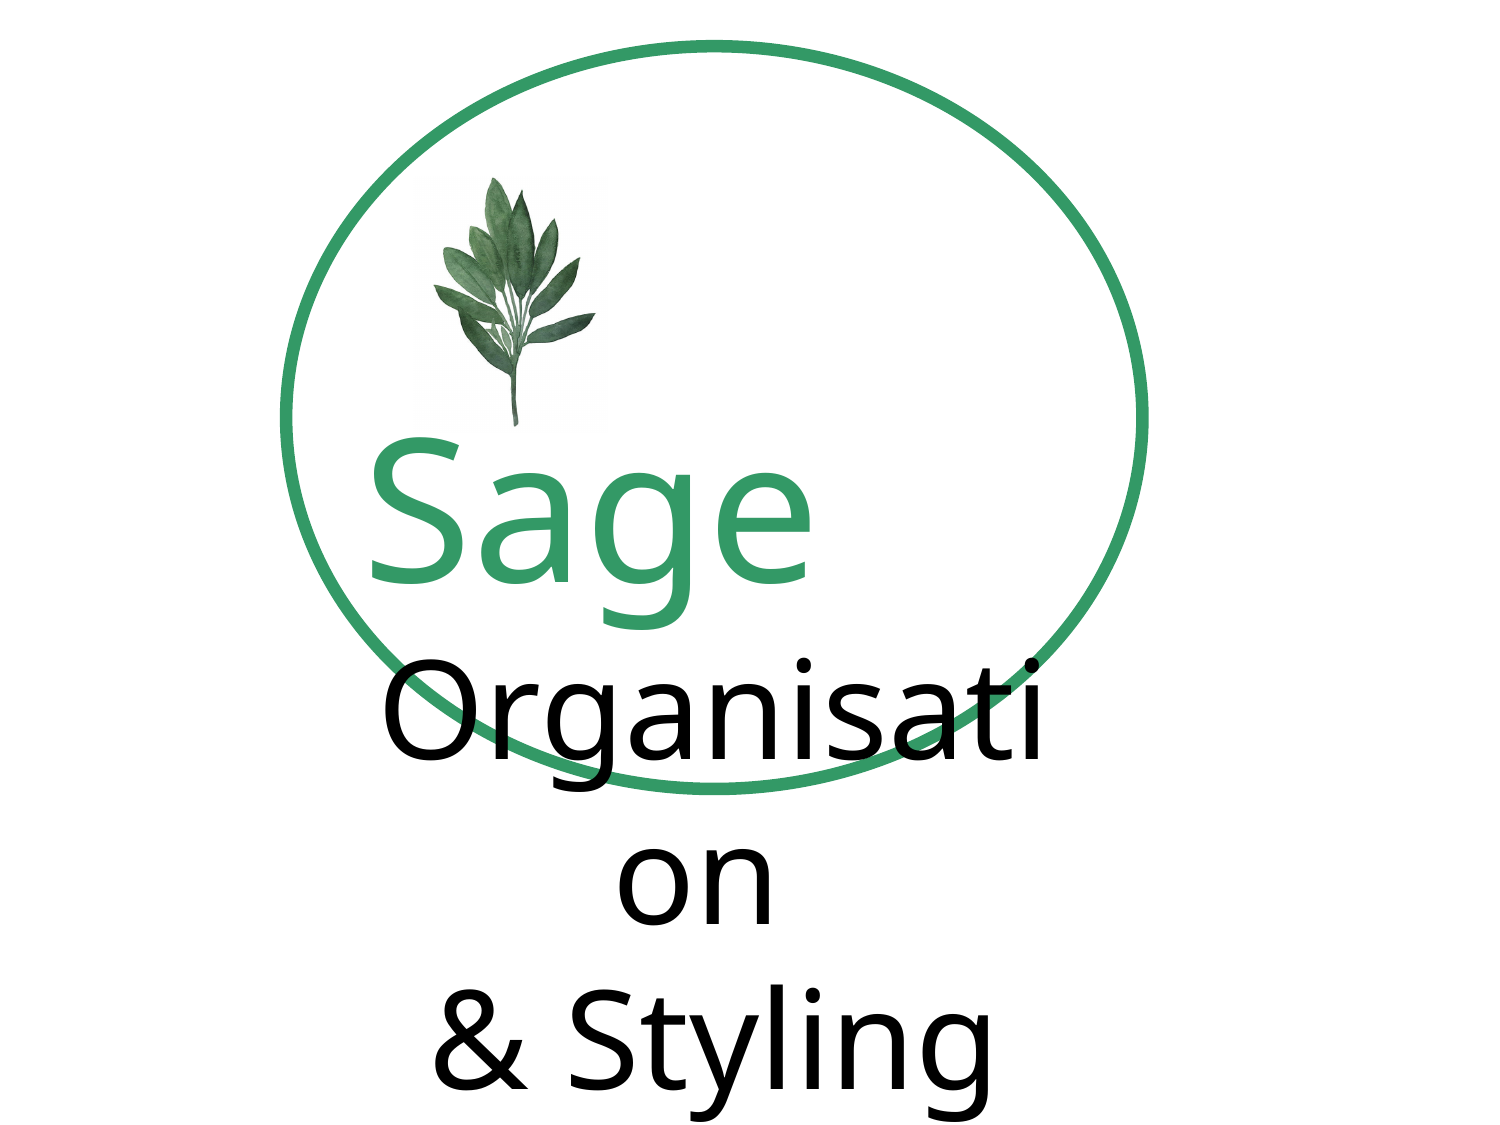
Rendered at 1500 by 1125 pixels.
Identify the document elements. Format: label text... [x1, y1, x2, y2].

text_box Sage Organisation & Styling [348, 154, 1081, 1125]
text_box [285, 223, 348, 612]
text_box [1081, 224, 1144, 612]
picture [413, 176, 608, 433]
text_box [411, 45, 1018, 154]
